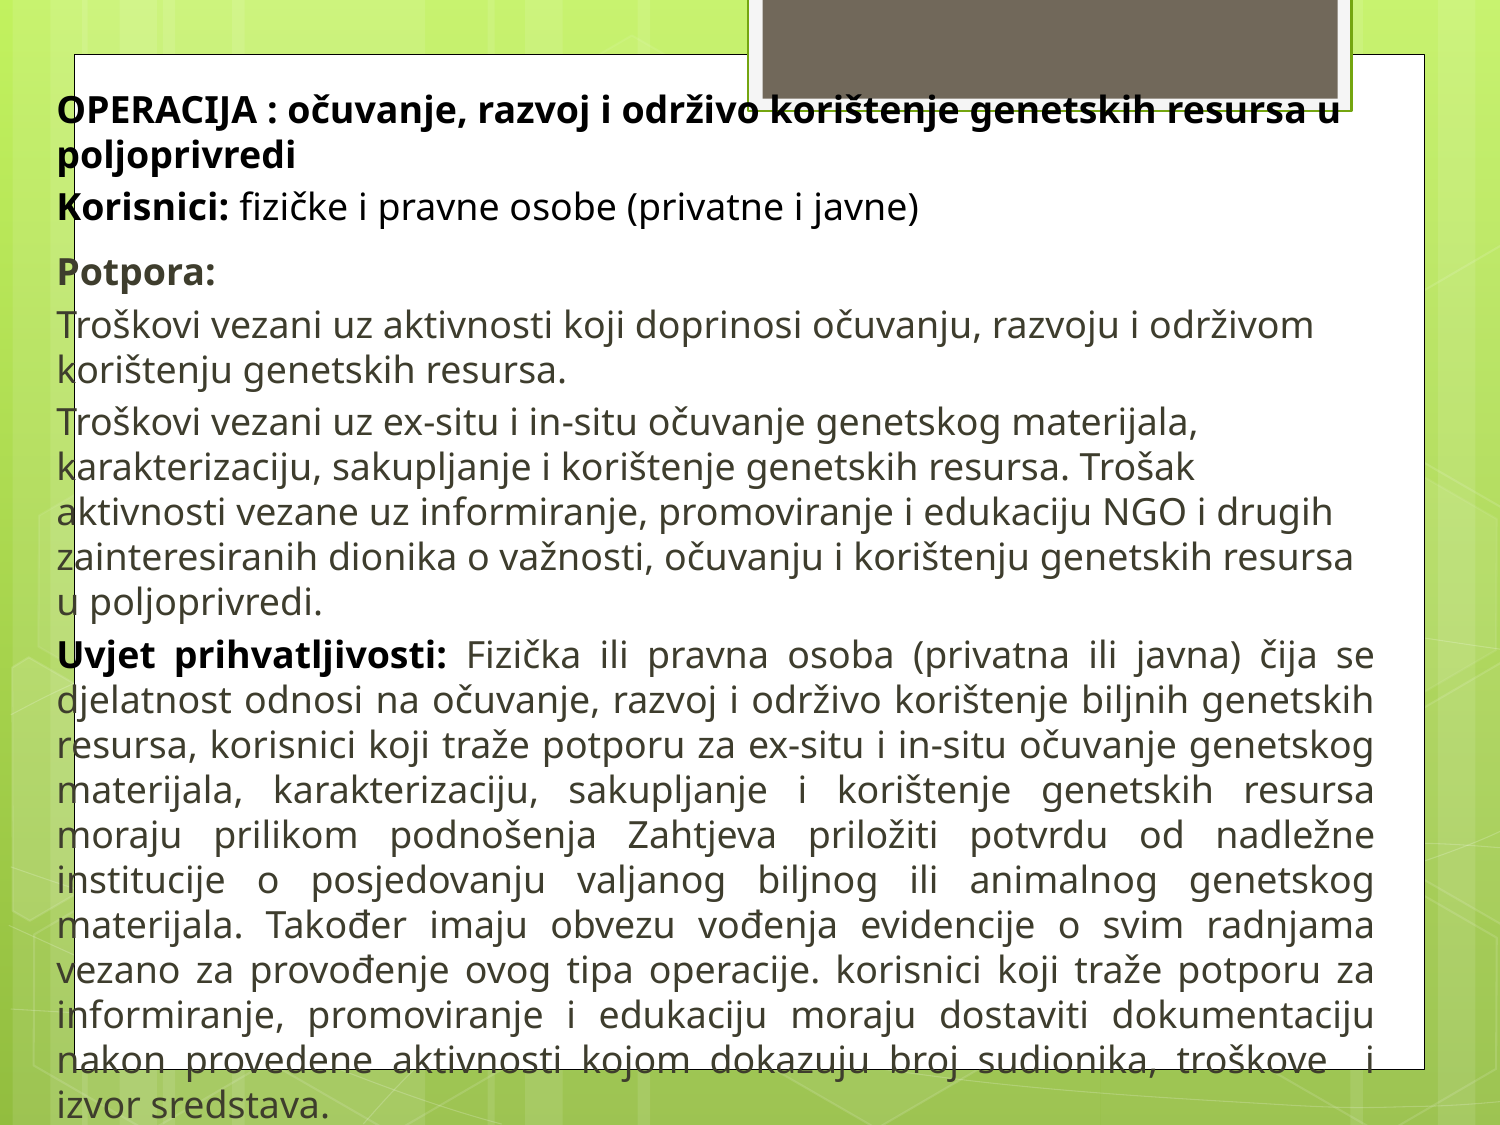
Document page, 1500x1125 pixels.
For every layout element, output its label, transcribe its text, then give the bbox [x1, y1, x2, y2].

list OPERACIJA : očuvanje, razvoj i održivo korištenje genetskih resursa u poljoprivredi Korisnici: fizičke i pravne osobe (privatne i javne) Potpora: Troškovi vezani uz aktivnosti koji doprinosi očuvanju, razvoju i održivom korištenju genetskih resursa. Troškovi vezani uz ex-situ i in-situ očuvanje genetskog materijala, karakterizaciju, sakupljanje i korištenje genetskih resursa. Trošak aktivnosti vezane uz informiranje, promoviranje i edukaciju NGO i drugih zainteresiranih dionika o važnosti, očuvanju i korištenju genetskih resursa u poljoprivredi. Uvjet prihvatljivosti: Fizička ili pravna osoba (privatna ili javna) čija se djelatnost odnosi na očuvanje, razvoj i održivo korištenje biljnih genetskih resursa, korisnici koji traže potporu za ex-situ i in-situ očuvanje genetskog materijala, karakterizaciju, sakupljanje i korištenje genetskih resursa moraju prilikom podnošenja Zahtjeva priložiti potvrdu od nadležne institucije o posjedovanju valjanog biljnog ili animalnog genetskog materijala. Također imaju obvezu vođenja evidencije o svim radnjama vezano za provođenje ovog tipa operacije. korisnici koji traže potporu za informiranje, promoviranje i edukaciju moraju dostaviti dokumentaciju nakon provedene aktivnosti kojom dokazuju broj sudionika, troškove i izvor sredstava. [41, 78, 1392, 1125]
